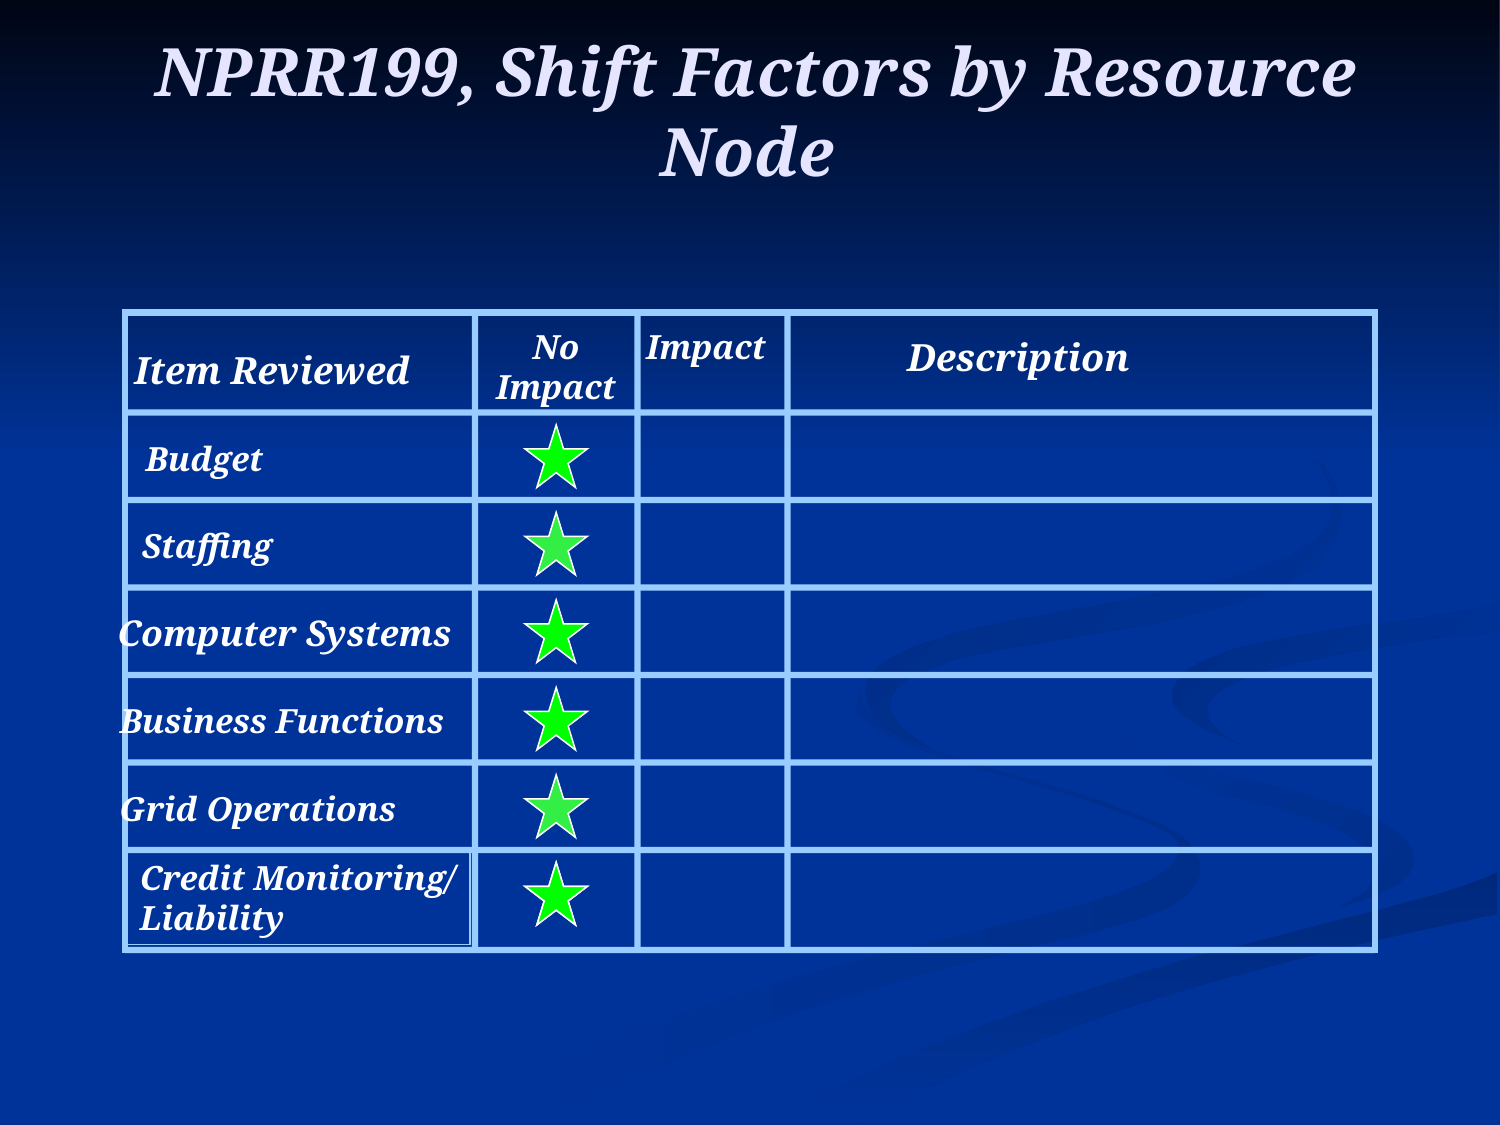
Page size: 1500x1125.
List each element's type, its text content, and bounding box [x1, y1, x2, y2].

text_box [125, 588, 475, 675]
text_box [638, 500, 787, 587]
text_box [476, 763, 637, 949]
text_box [475, 312, 637, 412]
text_box No Impact [481, 318, 631, 414]
text_box [476, 588, 637, 675]
text_box [125, 500, 637, 587]
text_box [788, 851, 1375, 950]
text_box [524, 599, 588, 663]
text_box [788, 676, 1375, 762]
text_box [524, 687, 588, 750]
text_box [638, 763, 787, 850]
text_box [787, 849, 1363, 906]
text_box [125, 676, 475, 762]
text_box [638, 413, 787, 499]
text_box Description [892, 327, 1145, 387]
text_box [125, 312, 474, 412]
text_box [125, 763, 475, 849]
text_box Business Functions [105, 693, 459, 748]
text_box Item Reviewed [119, 339, 426, 400]
text_box [788, 588, 1375, 675]
text_box Impact [631, 318, 781, 374]
text_box [638, 851, 787, 949]
title NPRR199, Shift Factors by Resource Node [49, 37, 1463, 263]
text_box [524, 774, 588, 838]
text_box [524, 424, 588, 488]
text_box Grid Operations [104, 780, 412, 836]
text_box Staffing [127, 518, 288, 573]
text_box [125, 413, 474, 499]
text_box [638, 588, 787, 675]
text_box Credit Monitoring/ Liability [125, 849, 471, 945]
text_box [475, 413, 637, 499]
text_box Budget [130, 430, 278, 486]
text_box [638, 676, 787, 762]
text_box [476, 676, 637, 762]
text_box Computer Systems [102, 603, 467, 662]
text_box [788, 312, 1375, 412]
text_box [638, 312, 787, 412]
text_box [788, 413, 1375, 587]
text_box [125, 850, 475, 949]
text_box [788, 763, 1375, 850]
text_box [524, 862, 588, 925]
text_box [524, 512, 588, 575]
